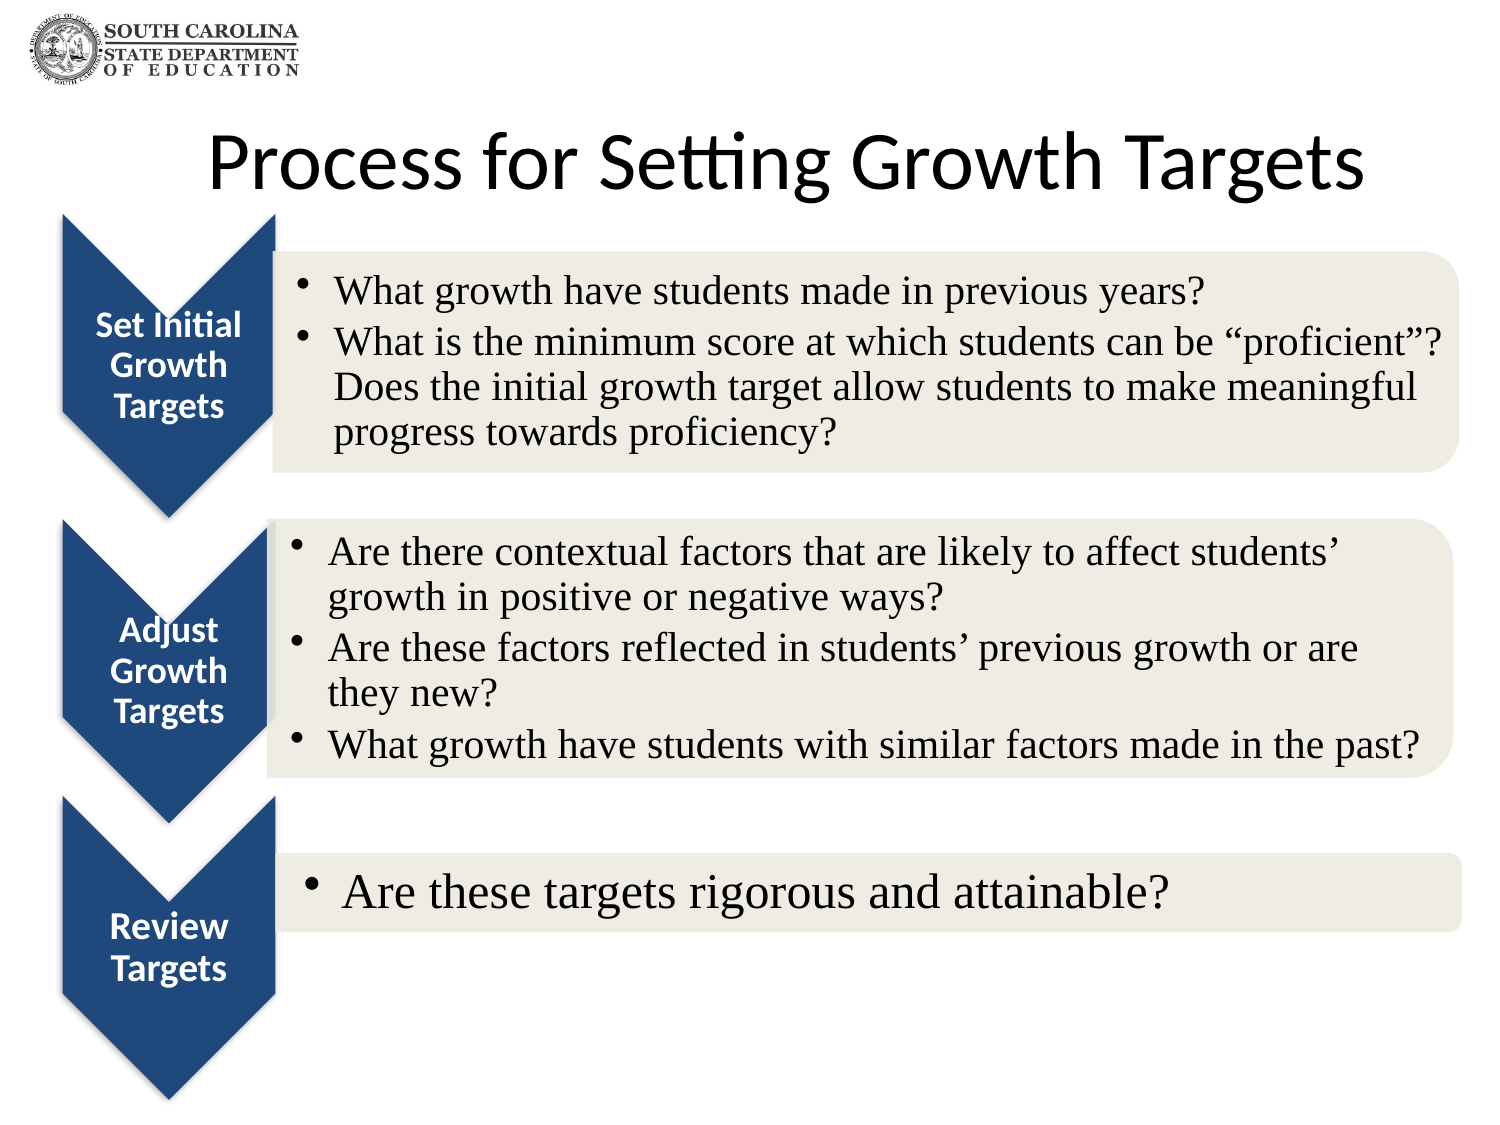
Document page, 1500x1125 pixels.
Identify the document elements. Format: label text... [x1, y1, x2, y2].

picture [24, 12, 313, 90]
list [62, 199, 1463, 1101]
title Process for Setting Growth Targets [150, 62, 1425, 198]
